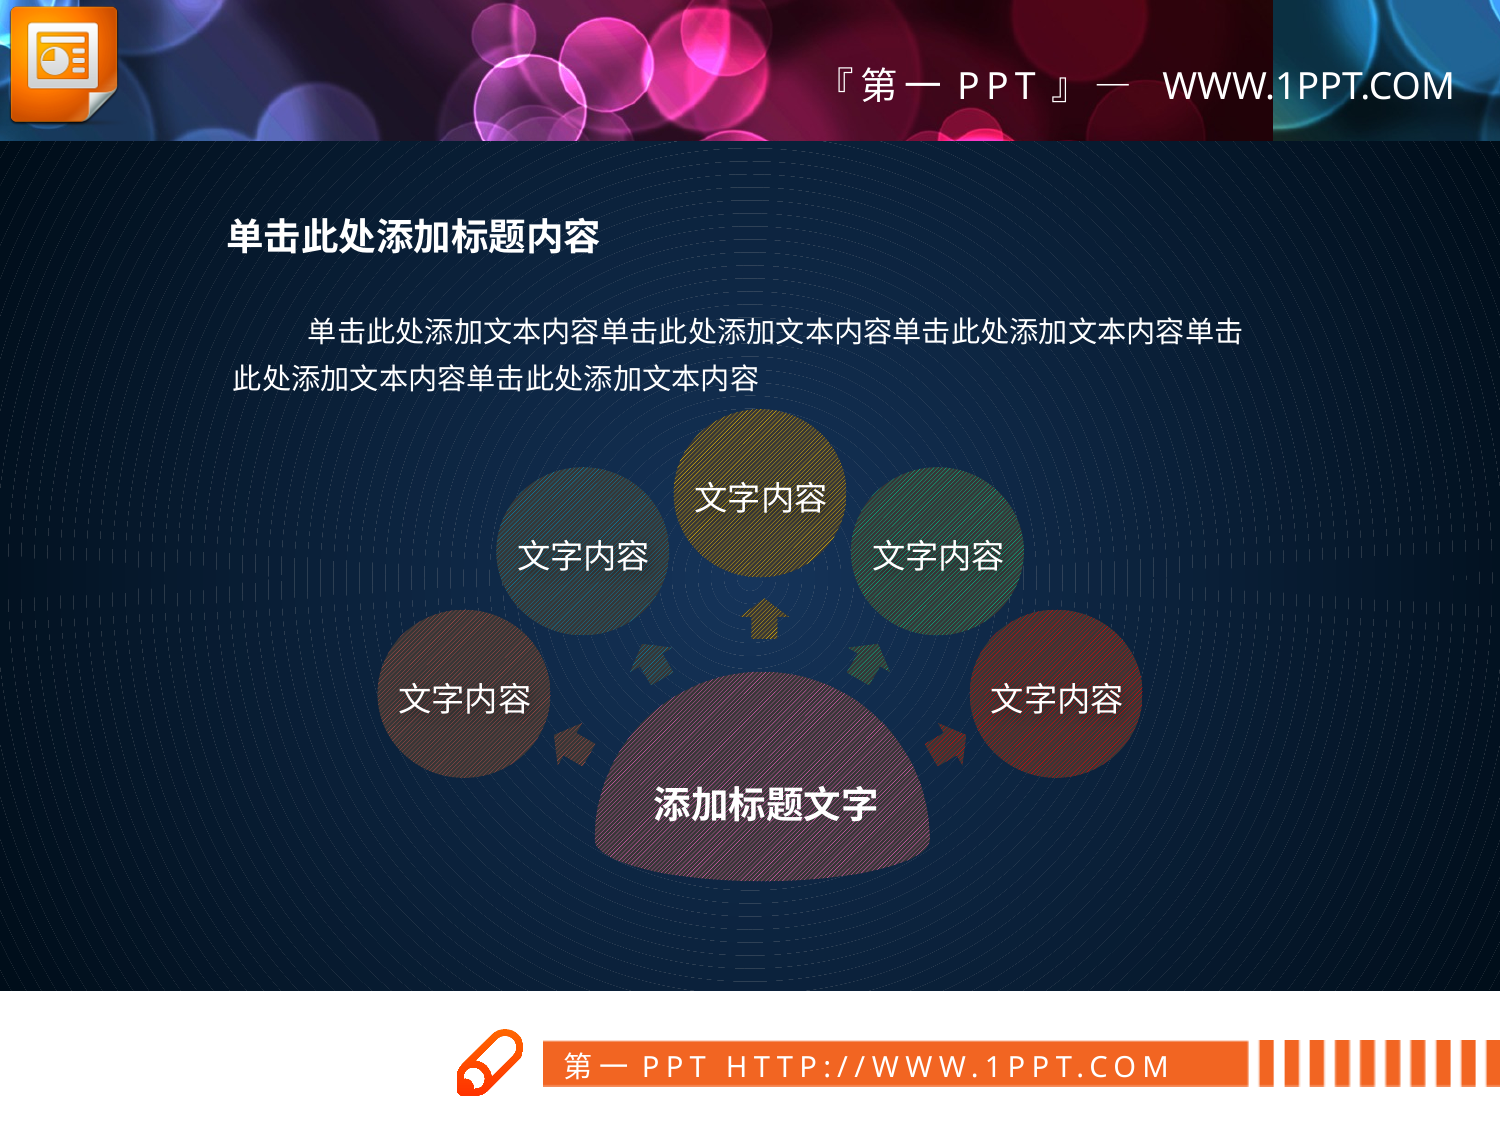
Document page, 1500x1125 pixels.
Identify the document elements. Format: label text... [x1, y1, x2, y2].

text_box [377, 609, 592, 779]
text_box 单击此处添加文本内容单击此处添加文本内容单击此处添加文本内容单击此处添加文本内容单击此处添加文本内容 [221, 295, 1258, 401]
text_box 单击此处添加标题内容 [194, 207, 633, 264]
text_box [495, 466, 677, 682]
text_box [843, 466, 1025, 682]
picture [0, 0, 1500, 141]
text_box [673, 408, 847, 639]
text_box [594, 671, 931, 882]
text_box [928, 609, 1143, 779]
picture [543, 1040, 1500, 1087]
